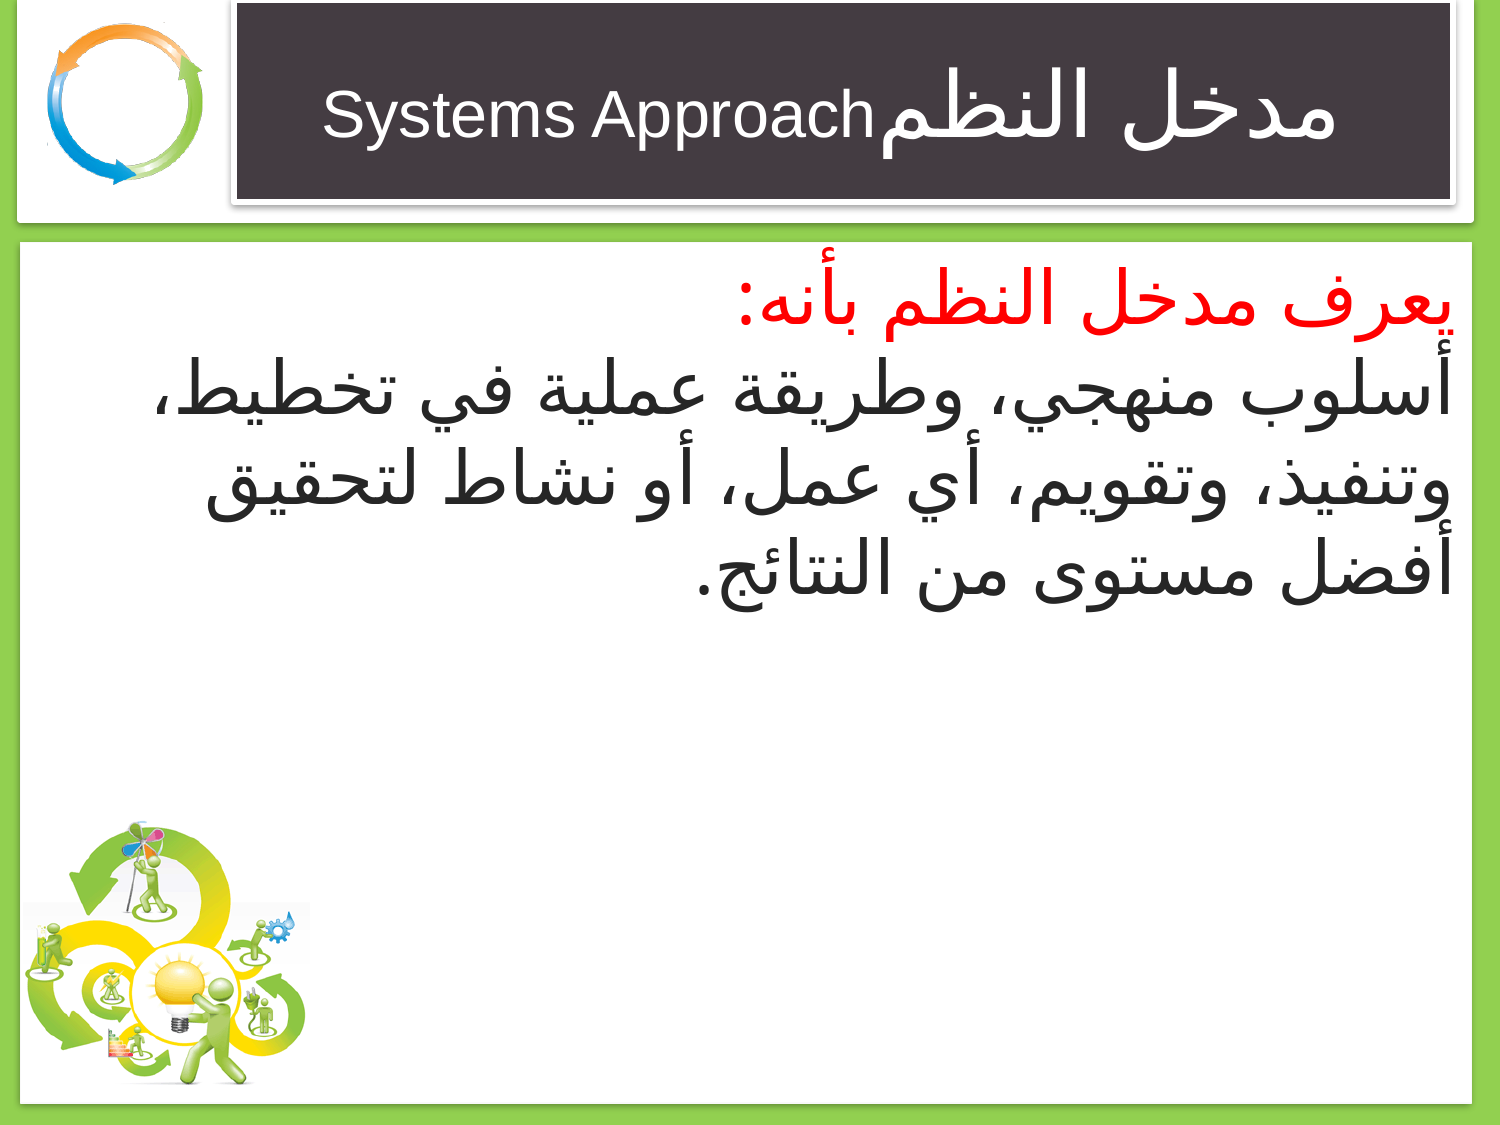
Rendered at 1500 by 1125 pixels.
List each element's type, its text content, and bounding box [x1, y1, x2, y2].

text_box [17, 0, 1474, 223]
text_box Systems Approachمدخل النظم [231, 0, 1456, 205]
picture [47, 21, 204, 190]
picture [23, 815, 310, 1102]
text_box يعرف مدخل النظم بأنه: أسلوب منهجي، وطريقة عملية في تخطيط، وتنفيذ، وتقويم، أي عمل، أو نشاط لتحقيق أفضل مستوى من النتائج. [20, 242, 1472, 1104]
